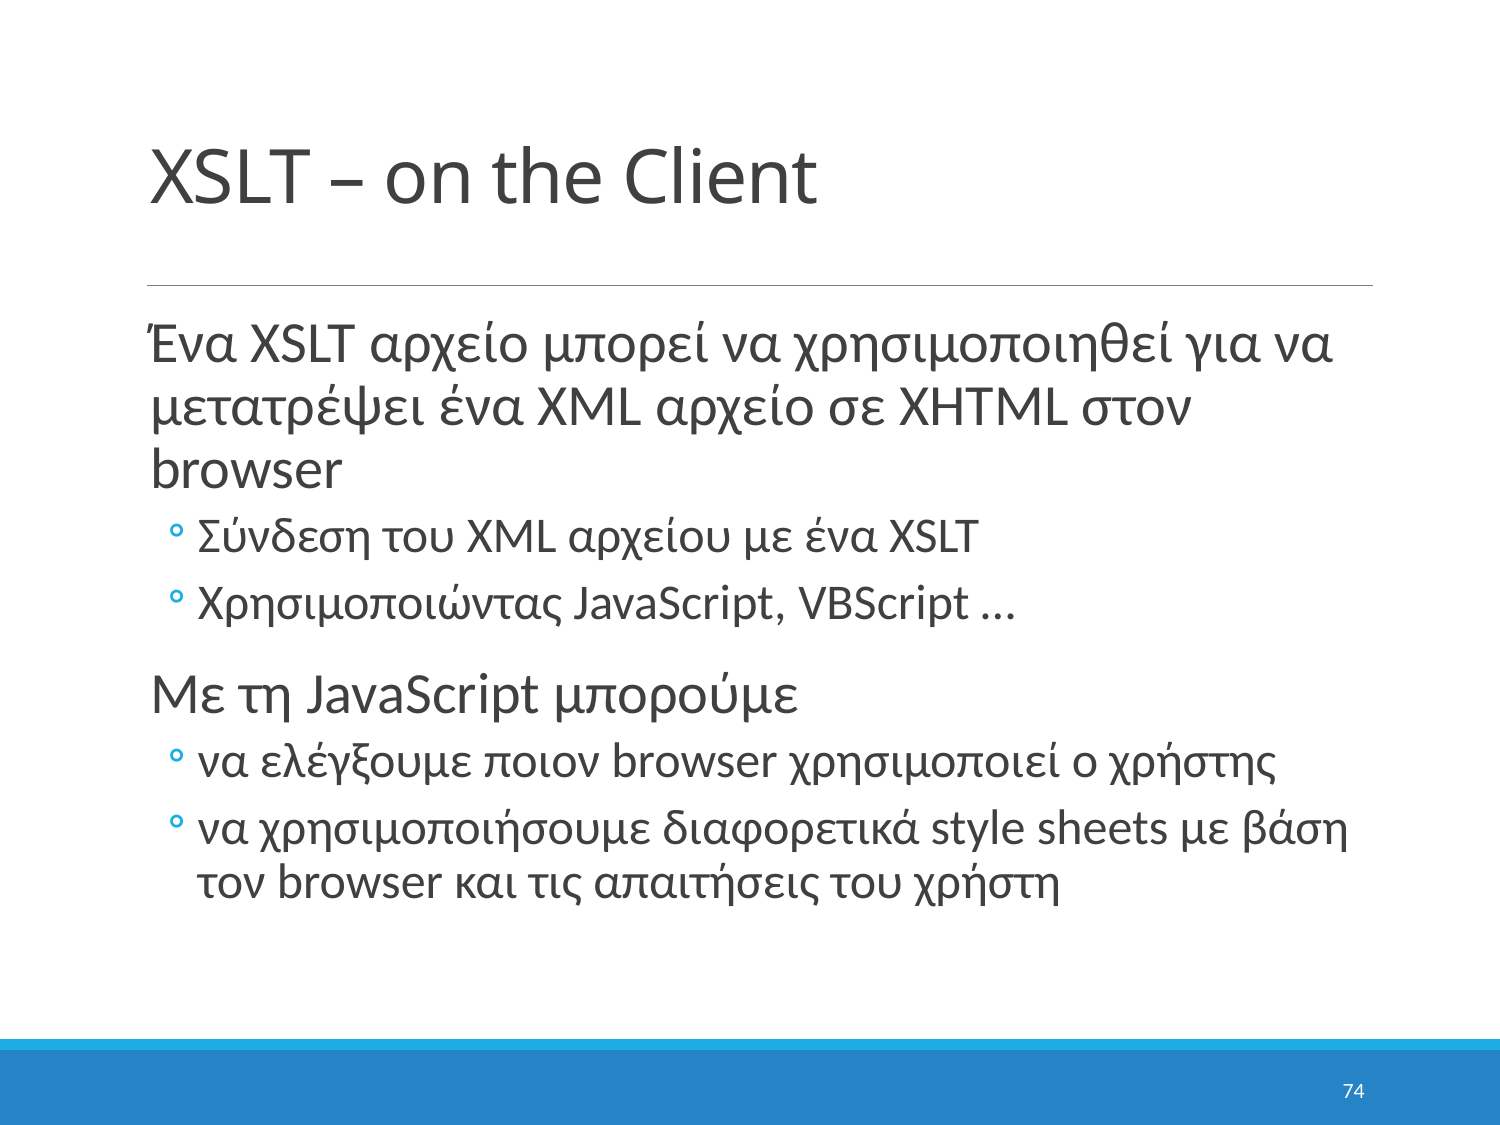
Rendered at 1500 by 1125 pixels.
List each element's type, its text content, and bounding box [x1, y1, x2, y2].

list Ένα XSLT αρχείο μπορεί να χρησιμοποιηθεί για να μετατρέψει ένα XML αρχείο σε XHTML στον browser Σύνδεση του XML αρχείου με ένα XSLT Χρησιμοποιώντας JavaScript, VBScript … Με τη JavaScript μπορούμε να ελέγξουμε ποιον browser χρησιμοποιεί ο χρήστης να χρησιμοποιήσουμε διαφορετικά style sheets με βάση τον browser και τις απαιτήσεις του χρήστη [135, 304, 1373, 1029]
title XSLT – on the Client [135, 43, 1373, 227]
slide_number 74 [1218, 1059, 1380, 1120]
